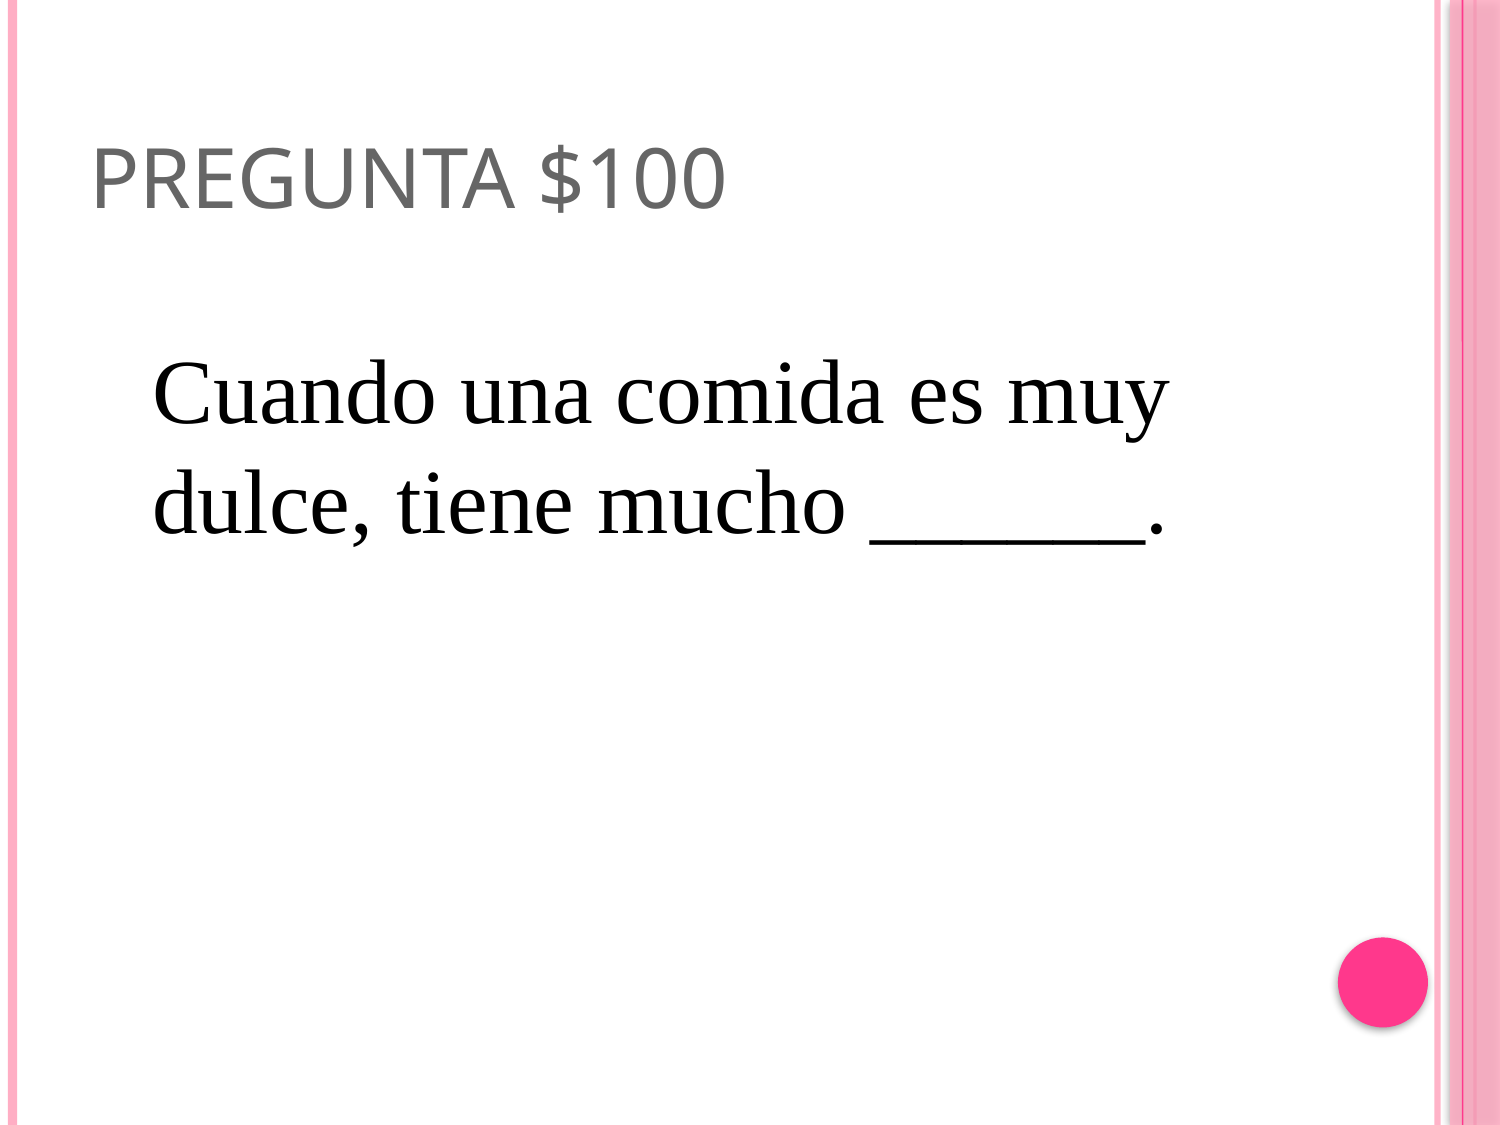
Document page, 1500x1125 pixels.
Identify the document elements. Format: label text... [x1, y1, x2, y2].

title Pregunta $100 [75, 45, 1300, 233]
text_box Cuando una comida es muy dulce, tiene mucho ______. [137, 324, 1200, 560]
